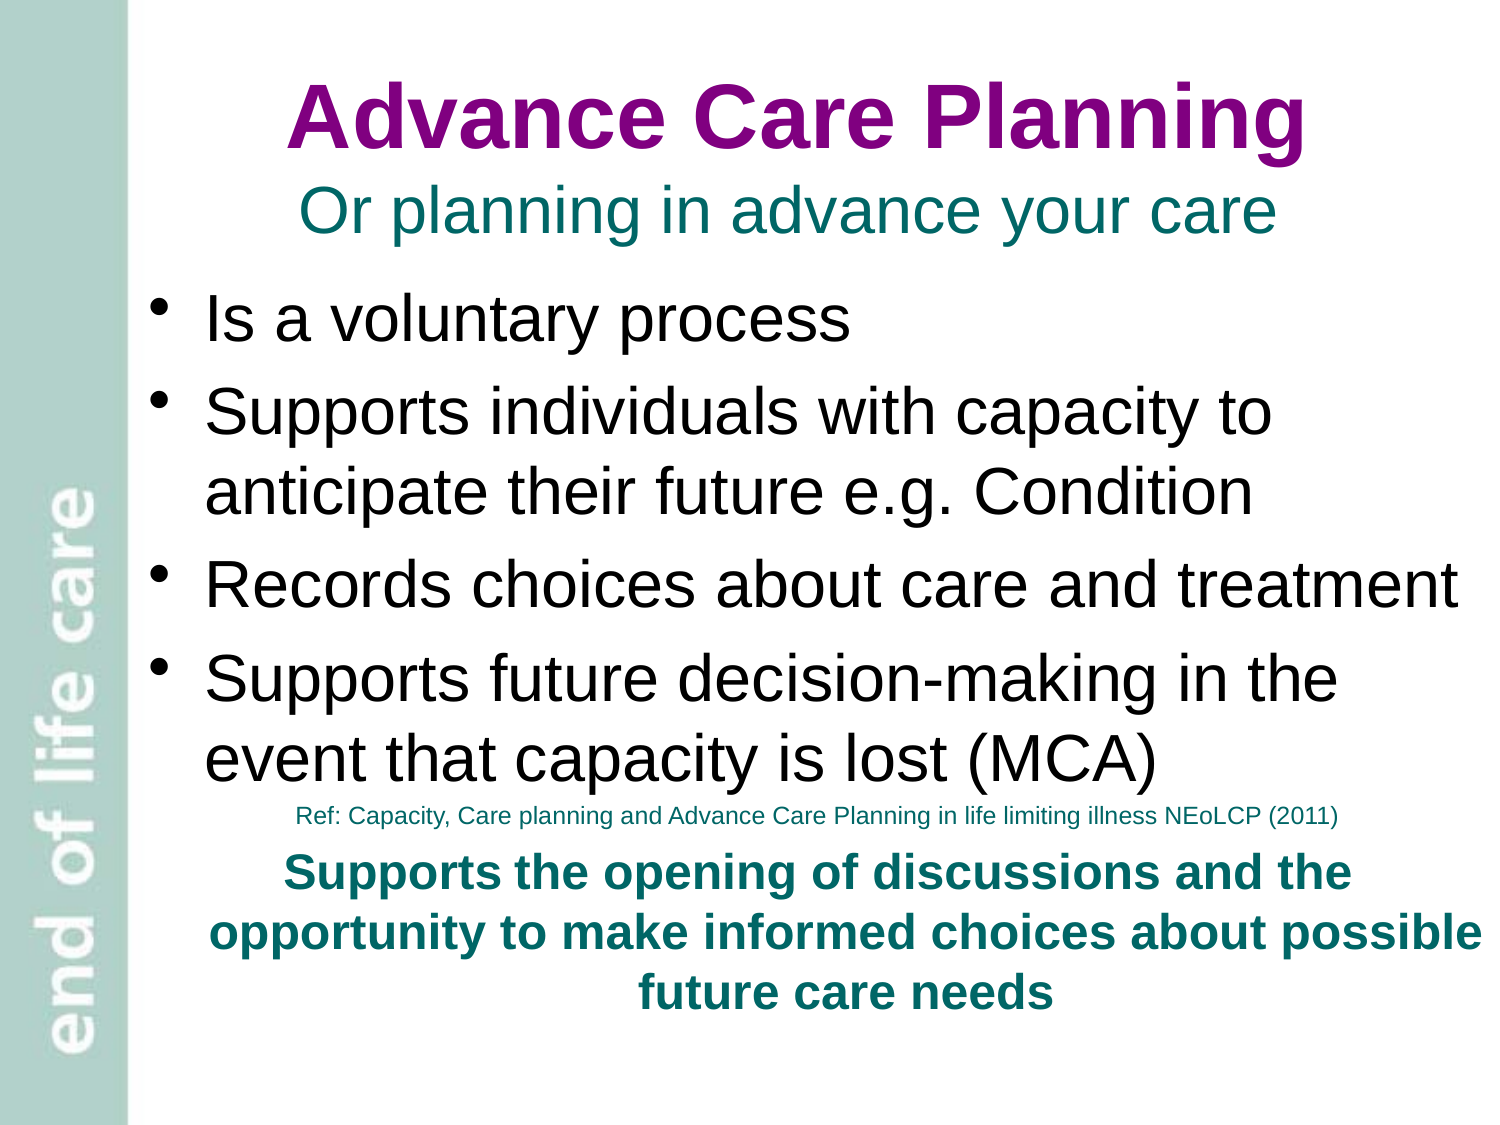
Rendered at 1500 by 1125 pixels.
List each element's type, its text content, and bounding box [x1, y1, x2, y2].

list Is a voluntary process Supports individuals with capacity to anticipate their future e.g. Condition Records choices about care and treatment Supports future decision-making in the event that capacity is lost (MCA) Ref: Capacity, Care planning and Advance Care Planning in life limiting illness NEoLCP (2011) Supports the opening of discussions and the opportunity to make informed choices about possible future care needs [133, 267, 1500, 910]
title Advance Care Planning Or planning in advance your care [171, 113, 1425, 267]
picture [0, 0, 1500, 1125]
